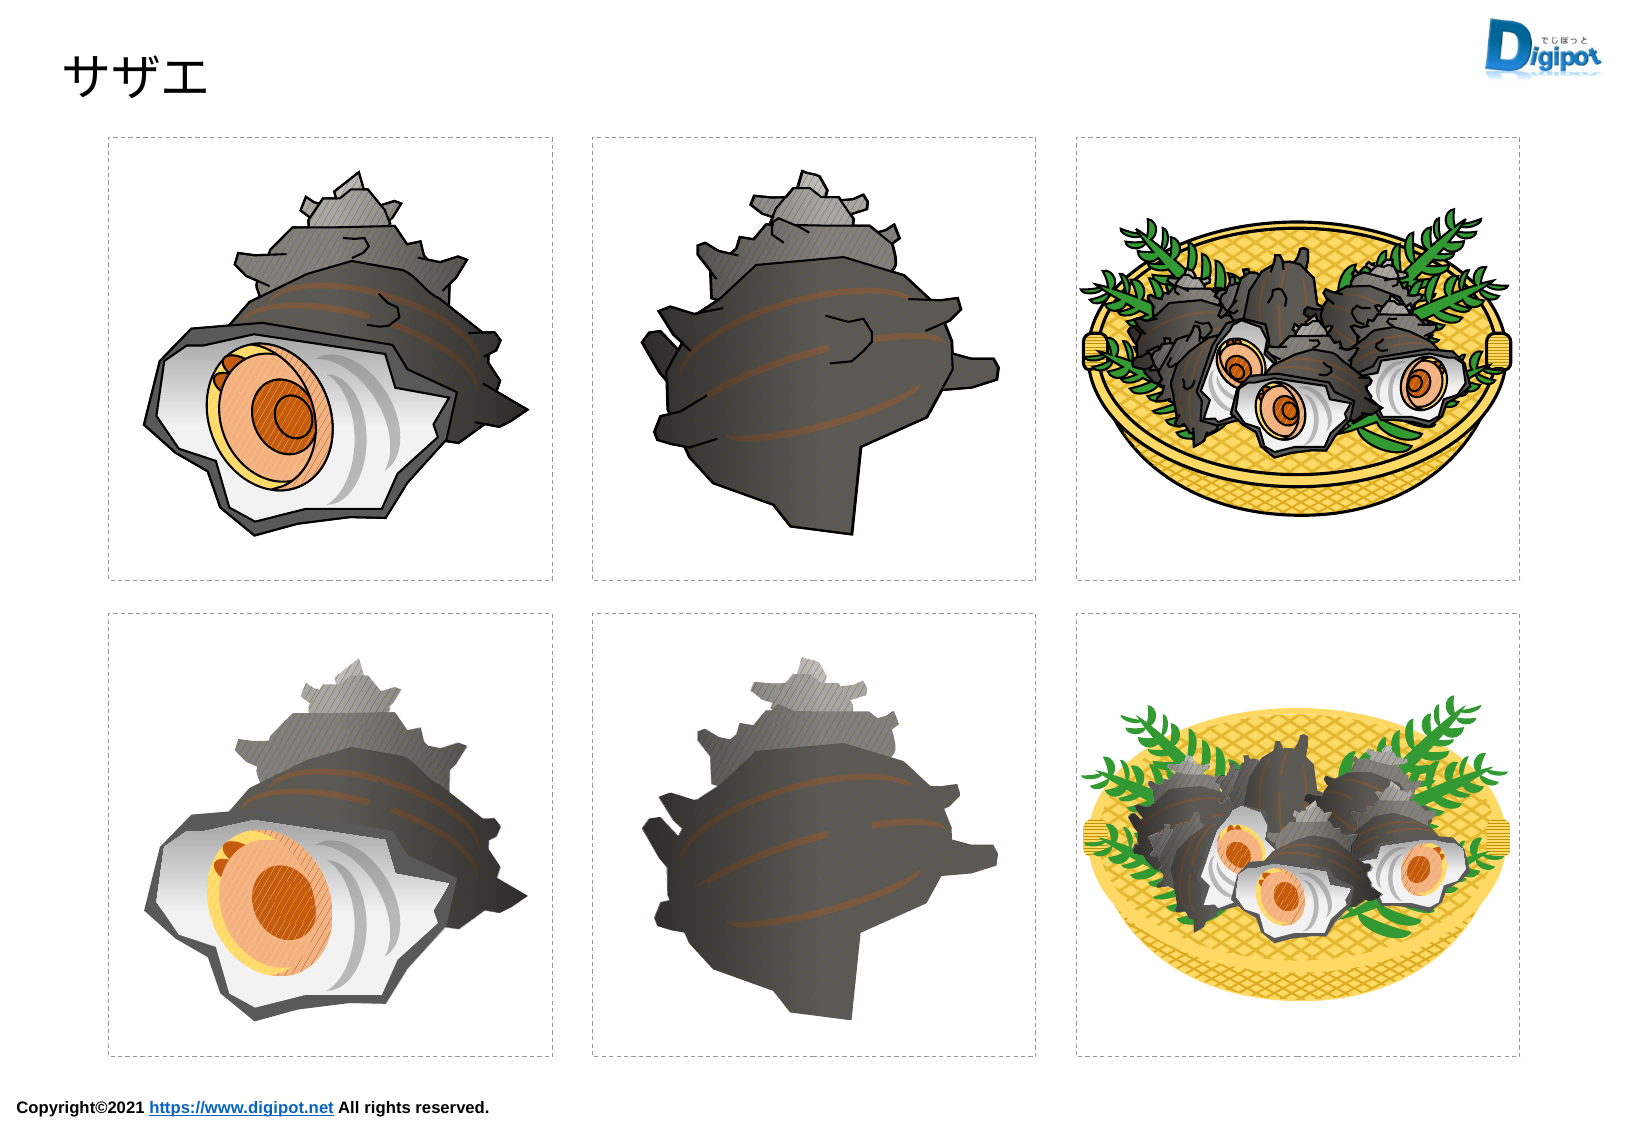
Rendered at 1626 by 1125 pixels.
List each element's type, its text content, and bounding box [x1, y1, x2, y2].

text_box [1083, 698, 1511, 1002]
text_box サザエ [46, 38, 226, 113]
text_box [143, 658, 528, 1022]
picture [1485, 18, 1602, 82]
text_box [1083, 212, 1511, 516]
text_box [642, 171, 999, 535]
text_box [143, 172, 528, 536]
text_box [642, 657, 999, 1021]
